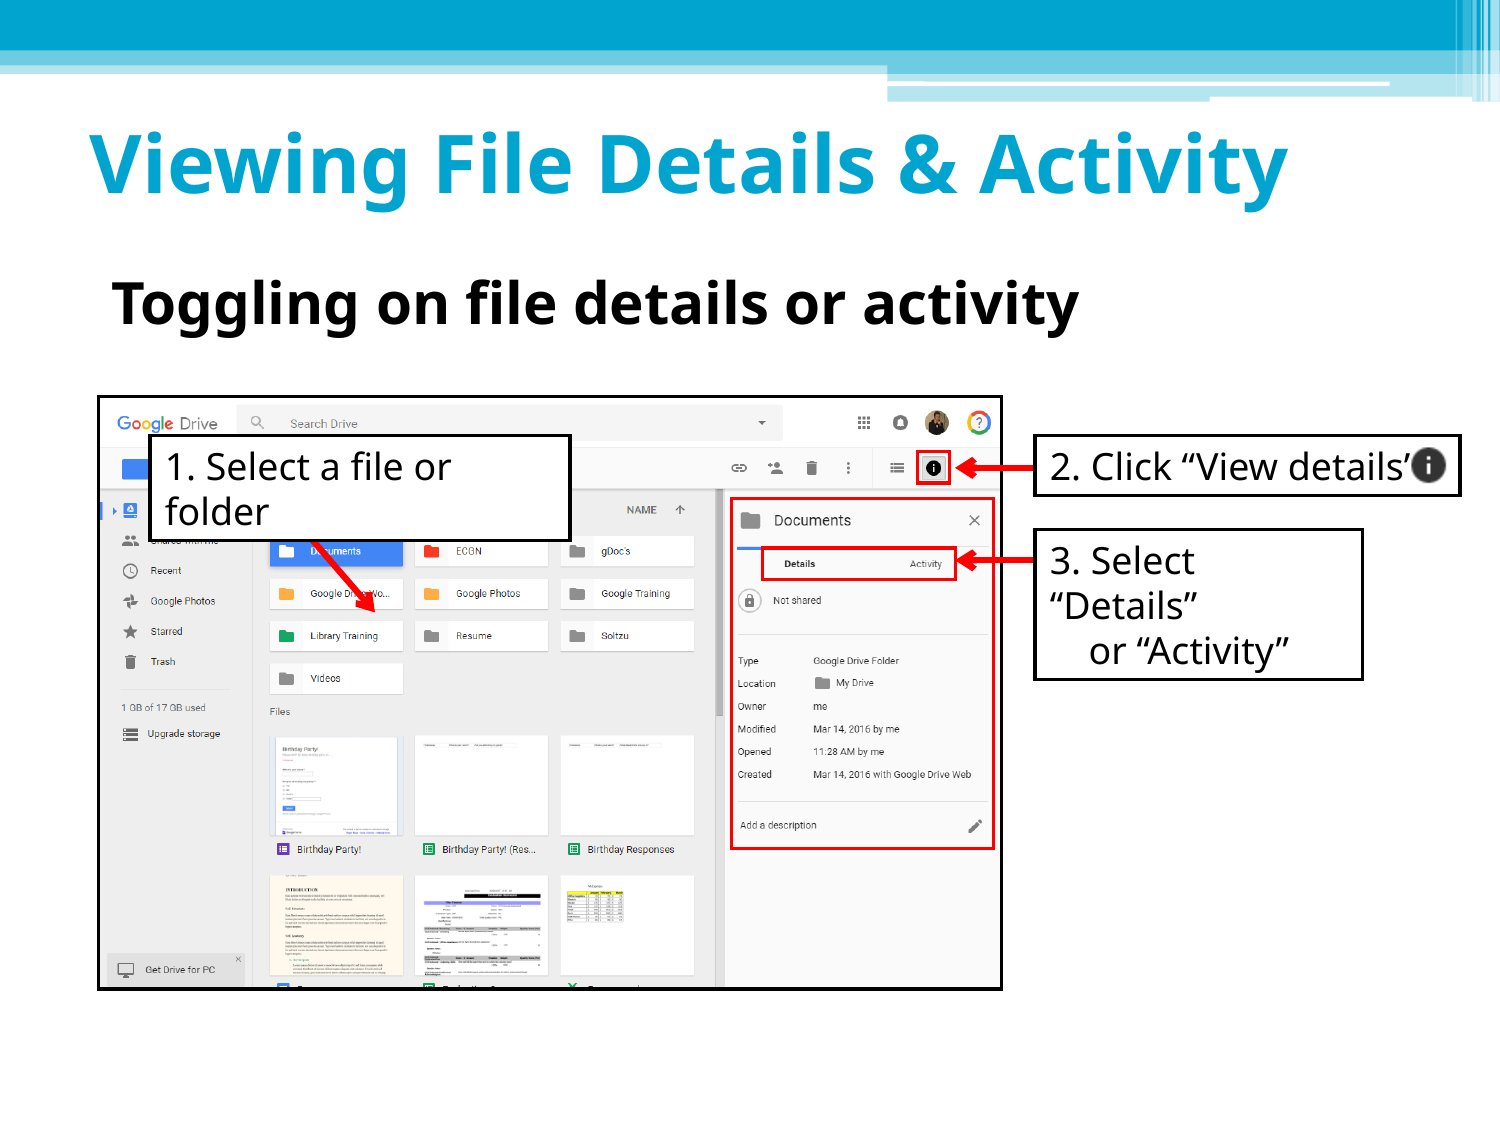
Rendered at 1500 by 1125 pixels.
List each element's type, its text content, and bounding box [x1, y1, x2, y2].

picture [99, 398, 1000, 988]
list Toggling on file details or activity [75, 259, 1418, 363]
text_box 2. Click “View details” [1035, 435, 1460, 496]
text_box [249, 467, 375, 613]
text_box 3. Select “Details” or “Activity” [1034, 529, 1363, 680]
title Viewing File Details & Activity [75, 75, 1463, 248]
picture [1409, 446, 1448, 485]
